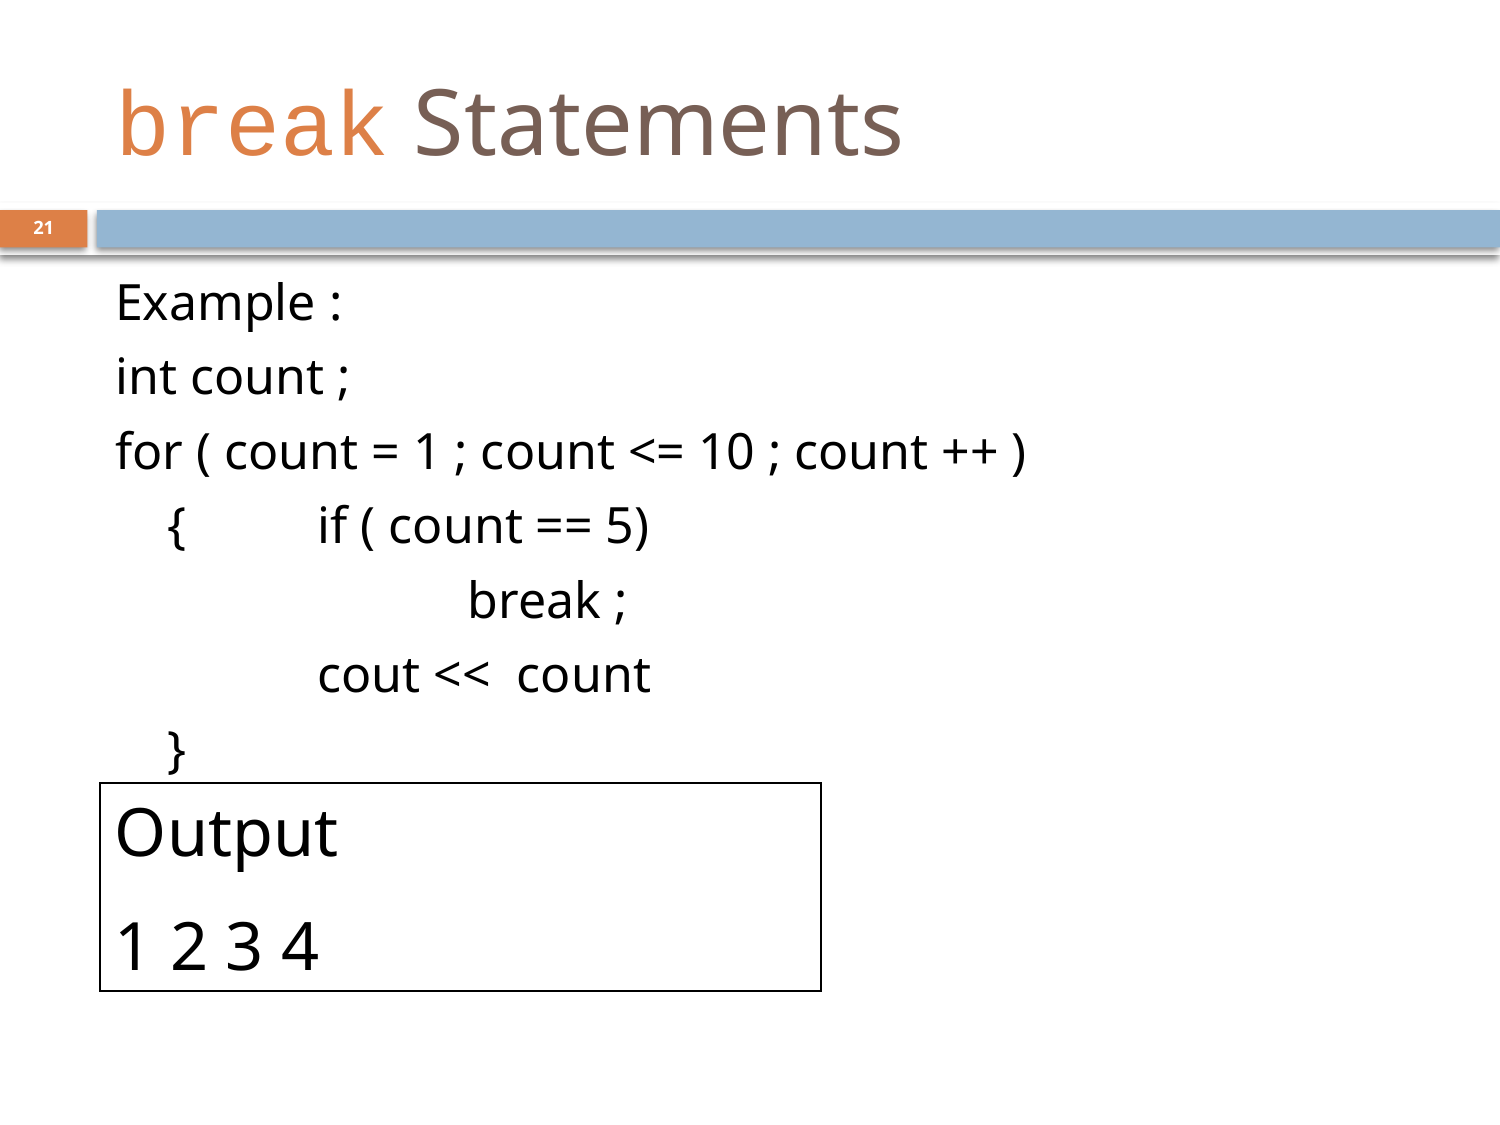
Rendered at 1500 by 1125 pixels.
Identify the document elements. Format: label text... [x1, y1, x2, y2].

slide_number 21 [0, 208, 88, 249]
title break Statements [100, 37, 1438, 200]
list Example : int count ; for ( count = 1 ; count <= 10 ; count ++ ) { if ( count == 5) break ; cout << count } [100, 262, 1438, 1000]
text_box Output 1 2 3 4 [100, 782, 821, 991]
